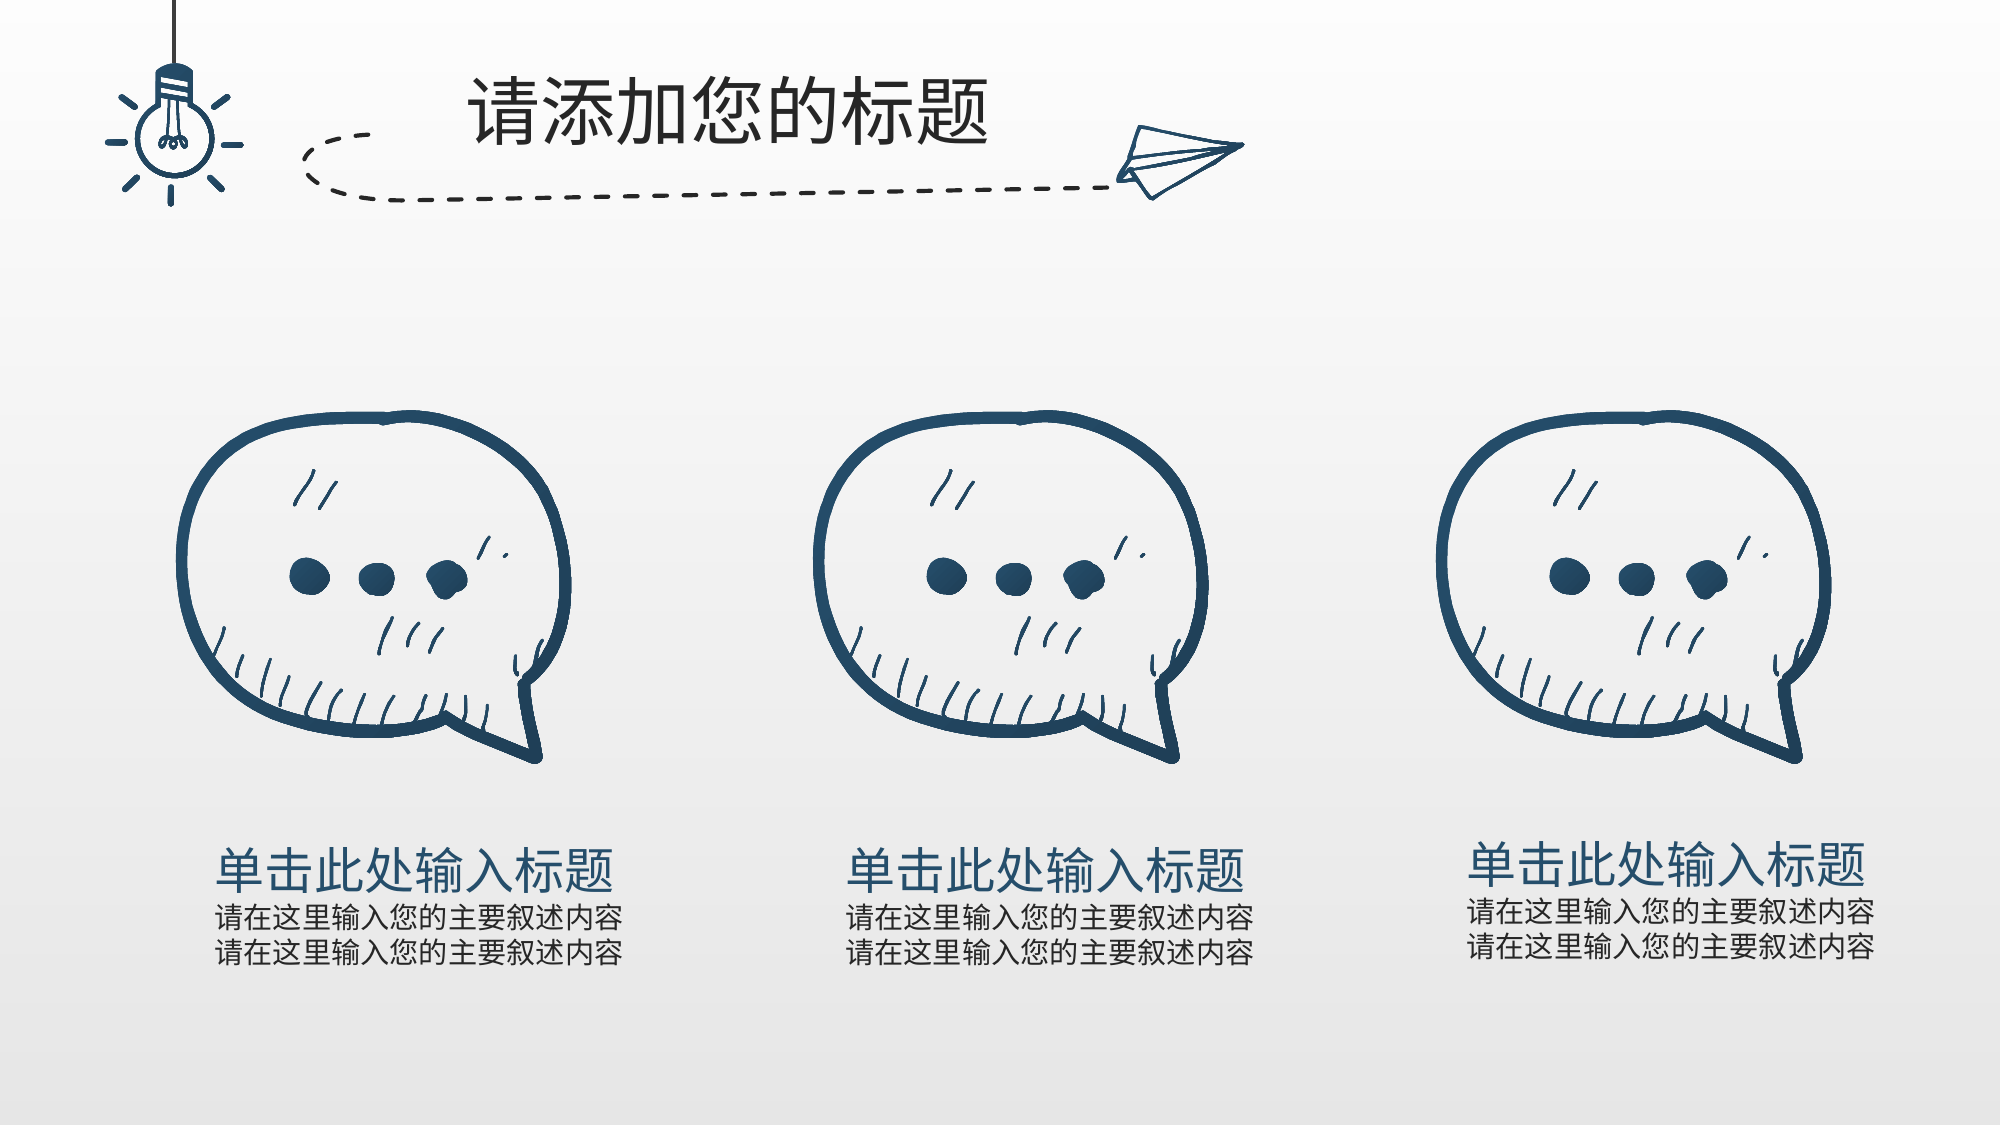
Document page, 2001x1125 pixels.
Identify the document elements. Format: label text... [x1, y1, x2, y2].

text_box 请添加您的标题 [332, 57, 1123, 162]
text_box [1435, 410, 1832, 764]
text_box [302, 133, 1116, 202]
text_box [175, 410, 572, 764]
text_box 单击此处输入标题 请在这里输入您的主要叙述内容 请在这里输入您的主要叙述内容 [199, 832, 639, 1067]
text_box 单击此处输入标题 请在这里输入您的主要叙述内容 请在这里输入您的主要叙述内容 [1451, 826, 1891, 1062]
text_box [1116, 125, 1245, 201]
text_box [104, 0, 244, 207]
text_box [812, 410, 1209, 764]
text_box 单击此处输入标题 请在这里输入您的主要叙述内容 请在这里输入您的主要叙述内容 [830, 832, 1270, 1067]
